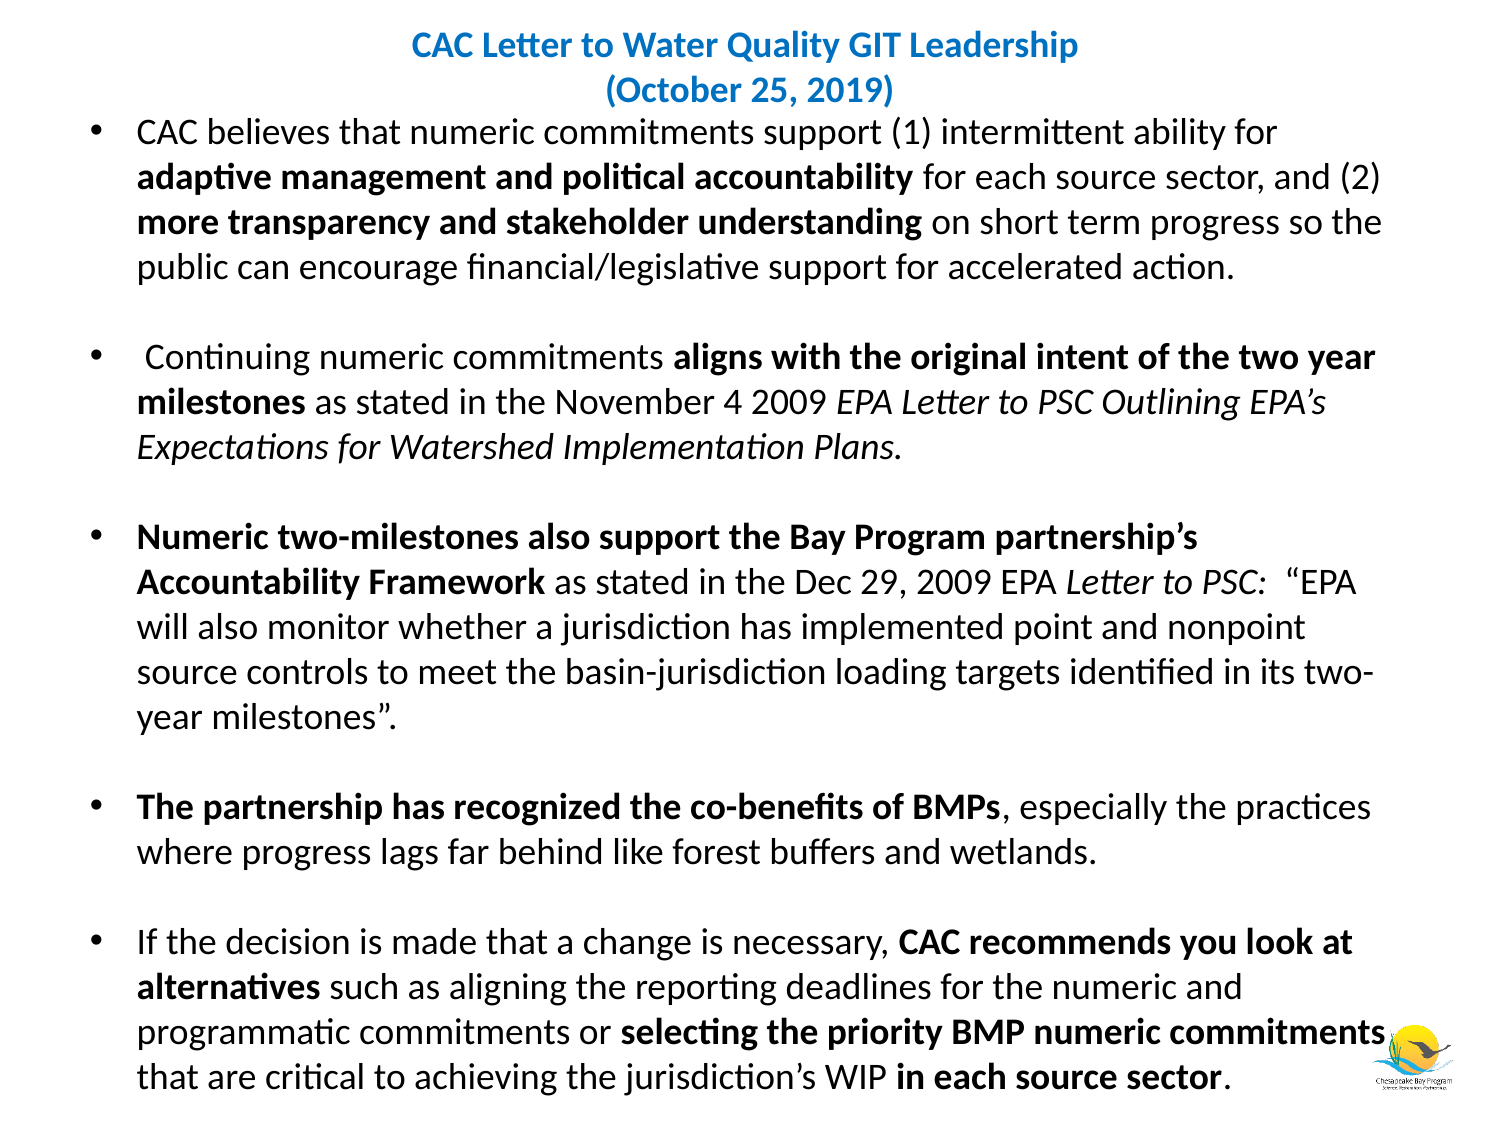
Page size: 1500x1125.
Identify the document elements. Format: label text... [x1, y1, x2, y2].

text_box CAC believes that numeric commitments support (1) intermittent ability for adaptive management and political accountability for each source sector, and (2) more transparency and stakeholder understanding on short term progress so the public can encourage financial/legislative support for accelerated action. Continuing numeric commitments aligns with the original intent of the two year milestones as stated in the November 4 2009 EPA Letter to PSC Outlining EPA’s Expectations for Watershed Implementation Plans. Numeric two-milestones also support the Bay Program partnership’s Accountability Framework as stated in the Dec 29, 2009 EPA Letter to PSC: “EPA will also monitor whether a jurisdiction has implemented point and nonpoint source controls to meet the basin-jurisdiction loading targets identified in its two-year milestones”. The partnership has recognized the co-benefits of BMPs, especially the practices where progress lags far behind like forest buffers and wetlands. If the decision is made that a change is necessary, CAC recommends you look at alternatives such as aligning the reporting deadlines for the numeric and programmatic commitments or selecting the priority BMP numeric commitments that are critical to achieving the jurisdiction’s WIP in each source sector. [74, 99, 1413, 1105]
text_box CAC Letter to Water Quality GIT Leadership (October 25, 2019) [306, 12, 1194, 99]
picture [1371, 1024, 1454, 1090]
